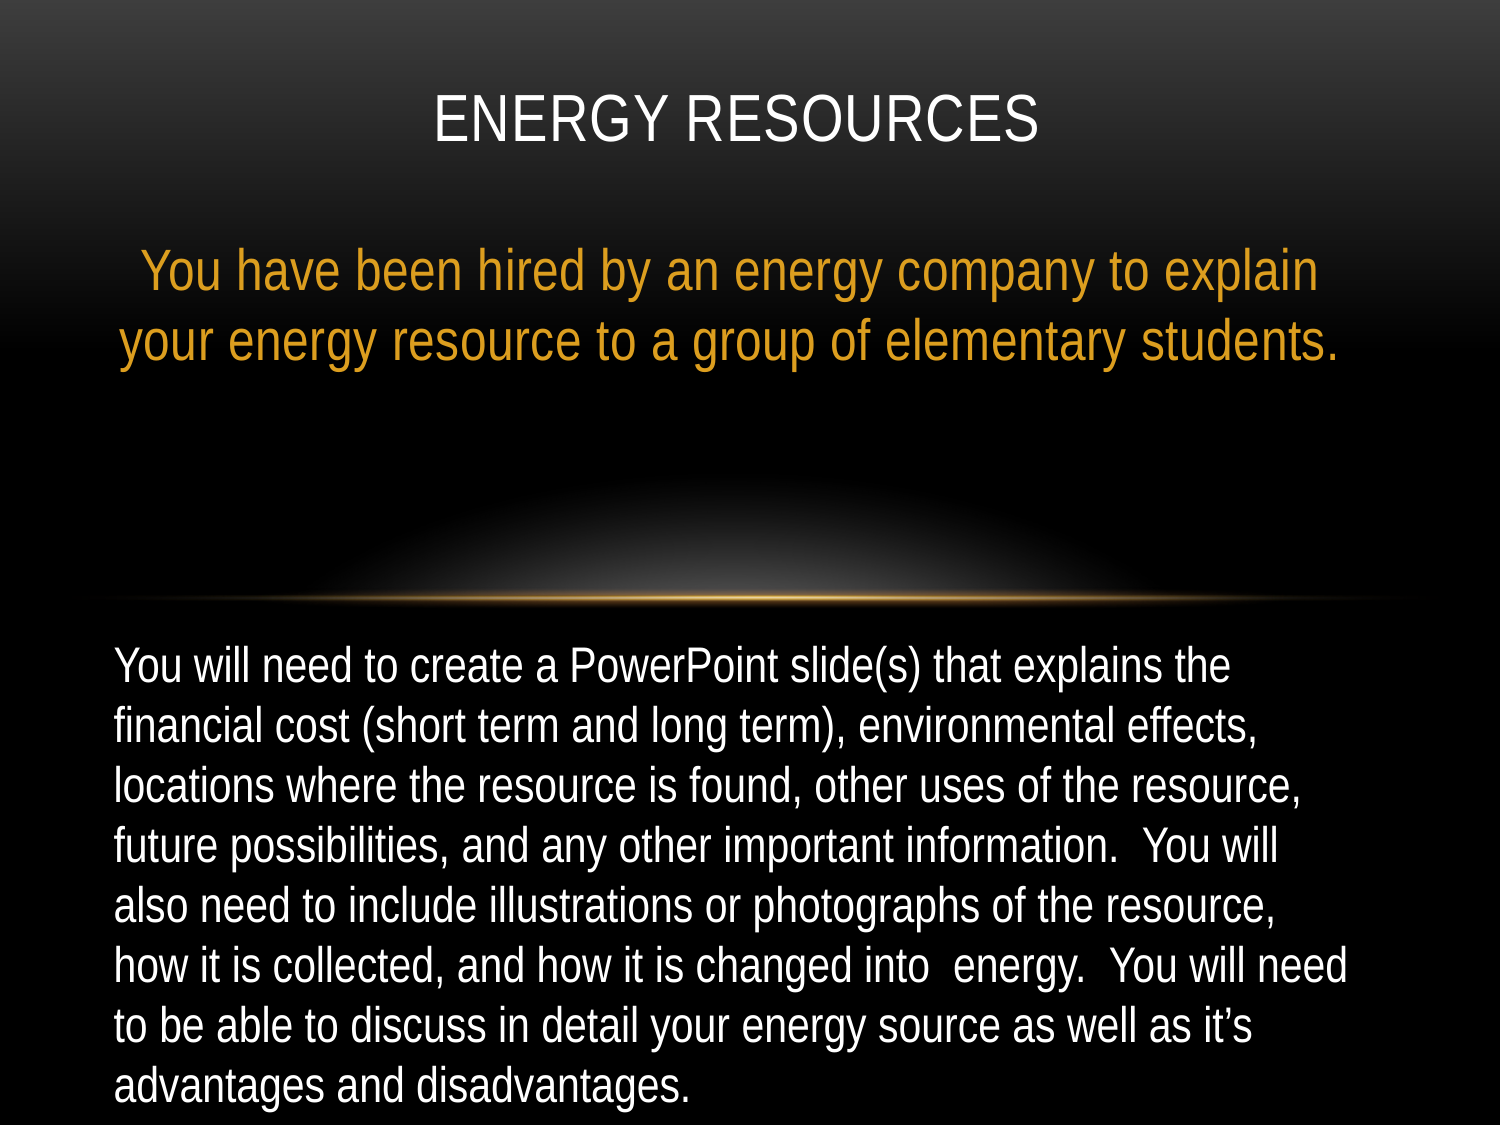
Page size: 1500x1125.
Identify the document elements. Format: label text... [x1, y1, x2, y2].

text_box You will need to create a PowerPoint slide(s) that explains the financial cost (short term and long term), environmental effects, locations where the resource is found, other uses of the resource, future possibilities, and any other important information. You will also need to include illustrations or photographs of the resource, how it is collected, and how it is changed into energy. You will need to be able to discuss in detail your energy source as well as it’s advantages and disadvantages. [98, 624, 1374, 1120]
subtitle You have been hired by an energy company to explain your energy resource to a group of elementary students. [87, 224, 1375, 375]
title Energy Resources [99, 62, 1375, 163]
picture [0, 0, 1500, 750]
